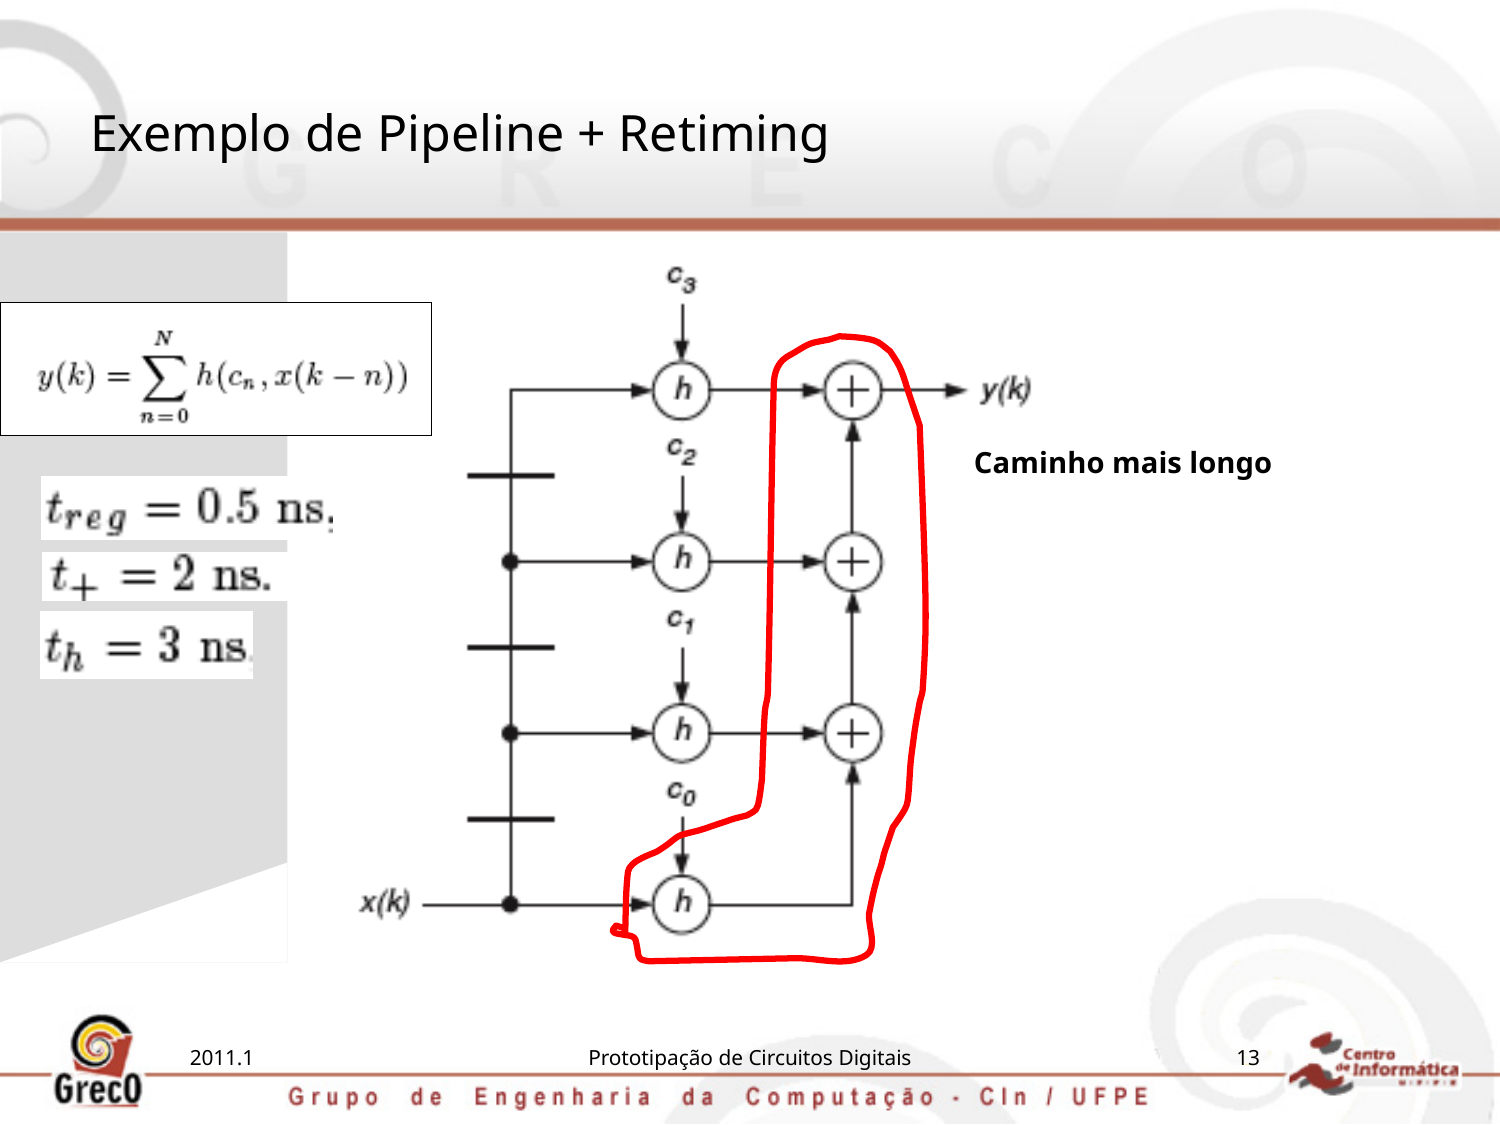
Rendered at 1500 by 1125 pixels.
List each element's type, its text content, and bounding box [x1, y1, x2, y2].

slide_number 2011.1 [174, 1037, 488, 1113]
footer Prototipação de Circuitos Digitais [512, 1037, 988, 1113]
title Exemplo de Pipeline + Retiming [74, 37, 1463, 226]
slide_number 13 [1037, 1037, 1276, 1113]
picture [40, 611, 253, 679]
picture [0, 1, 1500, 1124]
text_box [611, 335, 1289, 968]
